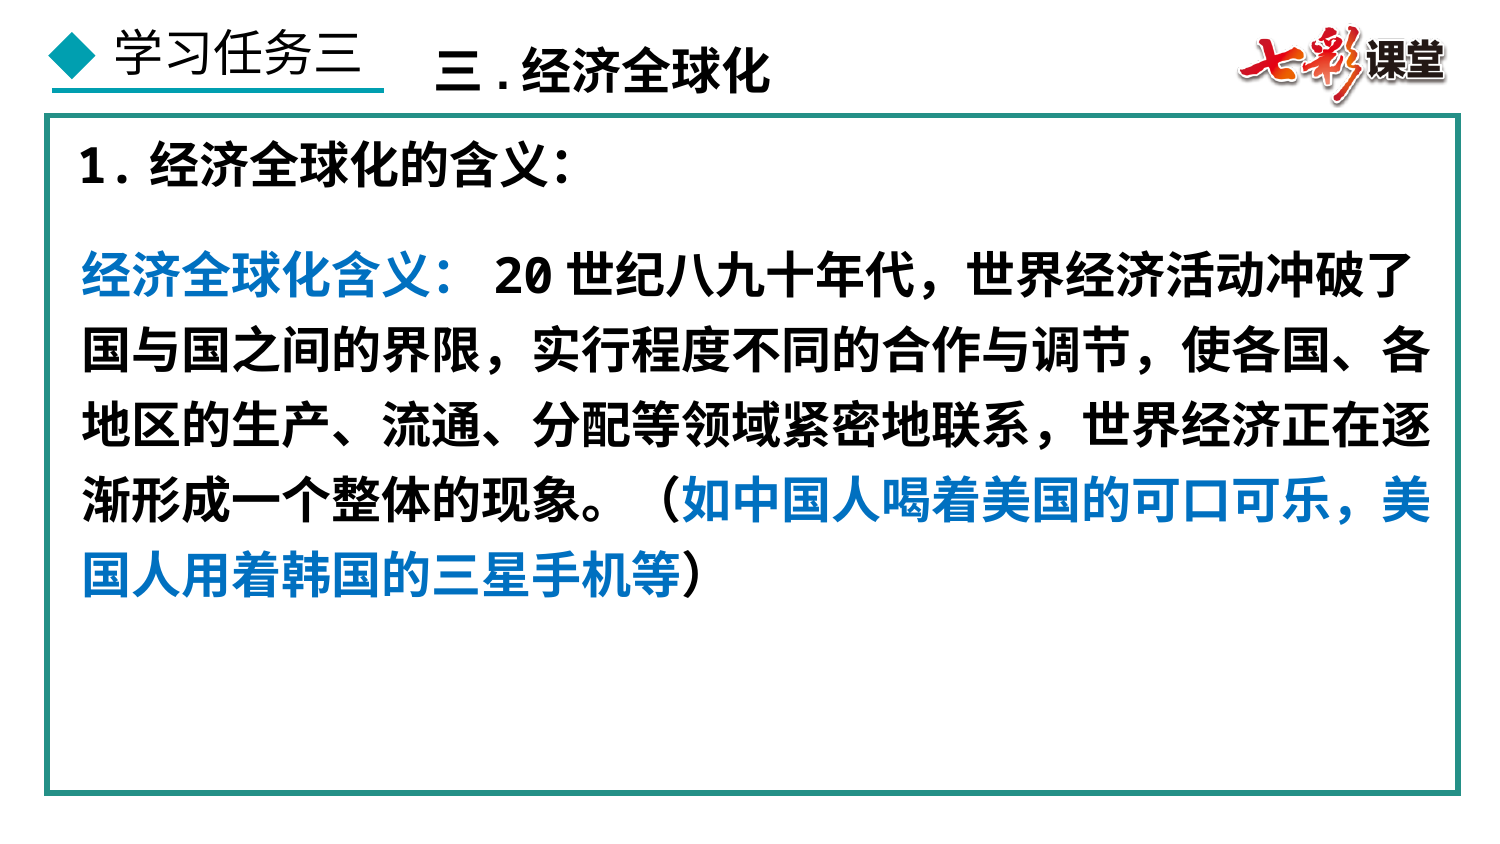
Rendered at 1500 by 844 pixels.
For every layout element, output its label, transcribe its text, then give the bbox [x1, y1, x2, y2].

text_box 经济全球化含义：20世纪八九十年代，世界经济活动冲破了国与国之间的界限，实行程度不同的合作与调节，使各国、各地区的生产、流通、分配等领域紧密地联系，世界经济正在逐渐形成一个整体的现象。（如中国人喝着美国的可口可乐，美国人用着韩国的三星手机等） [66, 221, 1460, 659]
text_box 1.经济全球化的含义： [62, 126, 913, 202]
text_box 三.经济全球化 [419, 32, 859, 107]
text_box [46, 114, 1459, 794]
picture [1234, 20, 1451, 108]
